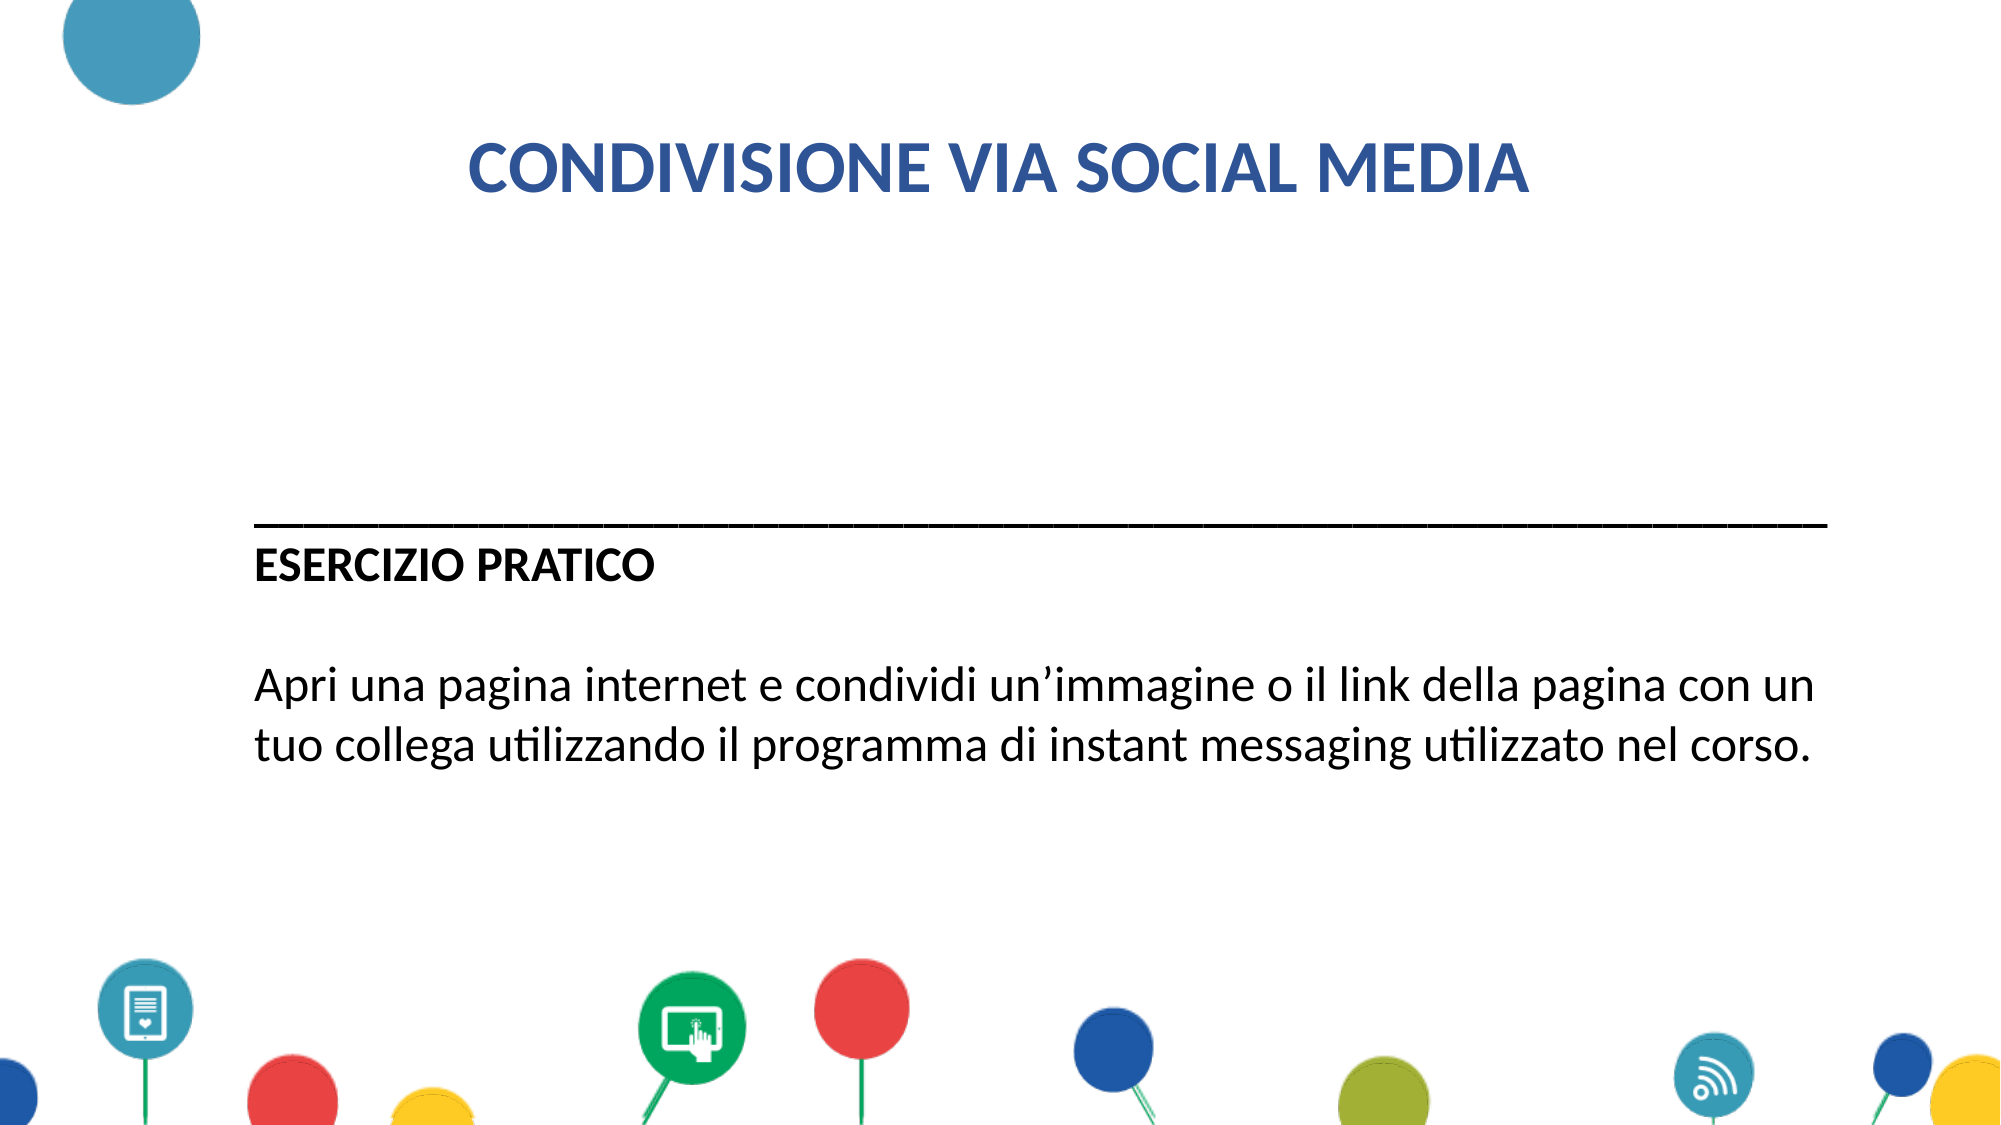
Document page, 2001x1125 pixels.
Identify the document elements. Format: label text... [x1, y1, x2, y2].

text_box _______________________________________________________________ ESERCIZIO PRATICO Apri una pagina internet e condividi un’immagine o il link della pagina con un tuo collega utilizzando il programma di instant messaging utilizzato nel corso. [239, 463, 1847, 779]
picture [0, 0, 2001, 1125]
title Condivisione via social media [137, 59, 1863, 278]
